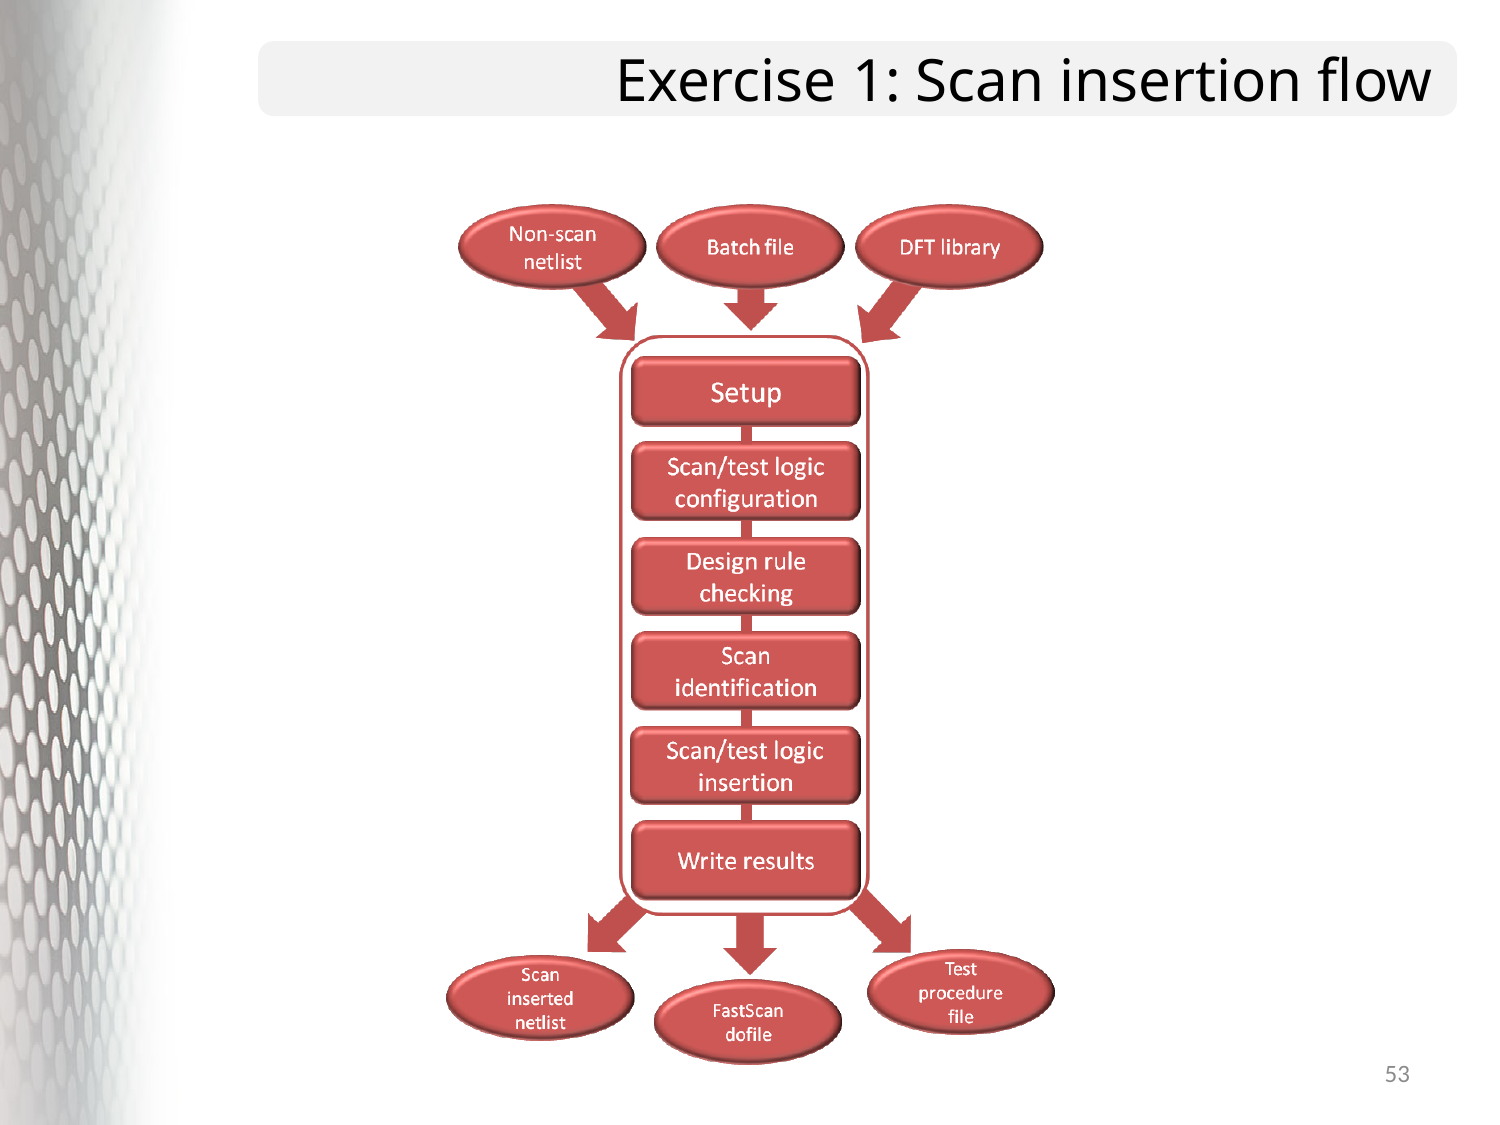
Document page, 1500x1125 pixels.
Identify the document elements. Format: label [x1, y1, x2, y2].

picture [444, 202, 1056, 1066]
title [160, 40, 1449, 117]
slide_number [1074, 1042, 1425, 1103]
picture [0, 0, 200, 1125]
